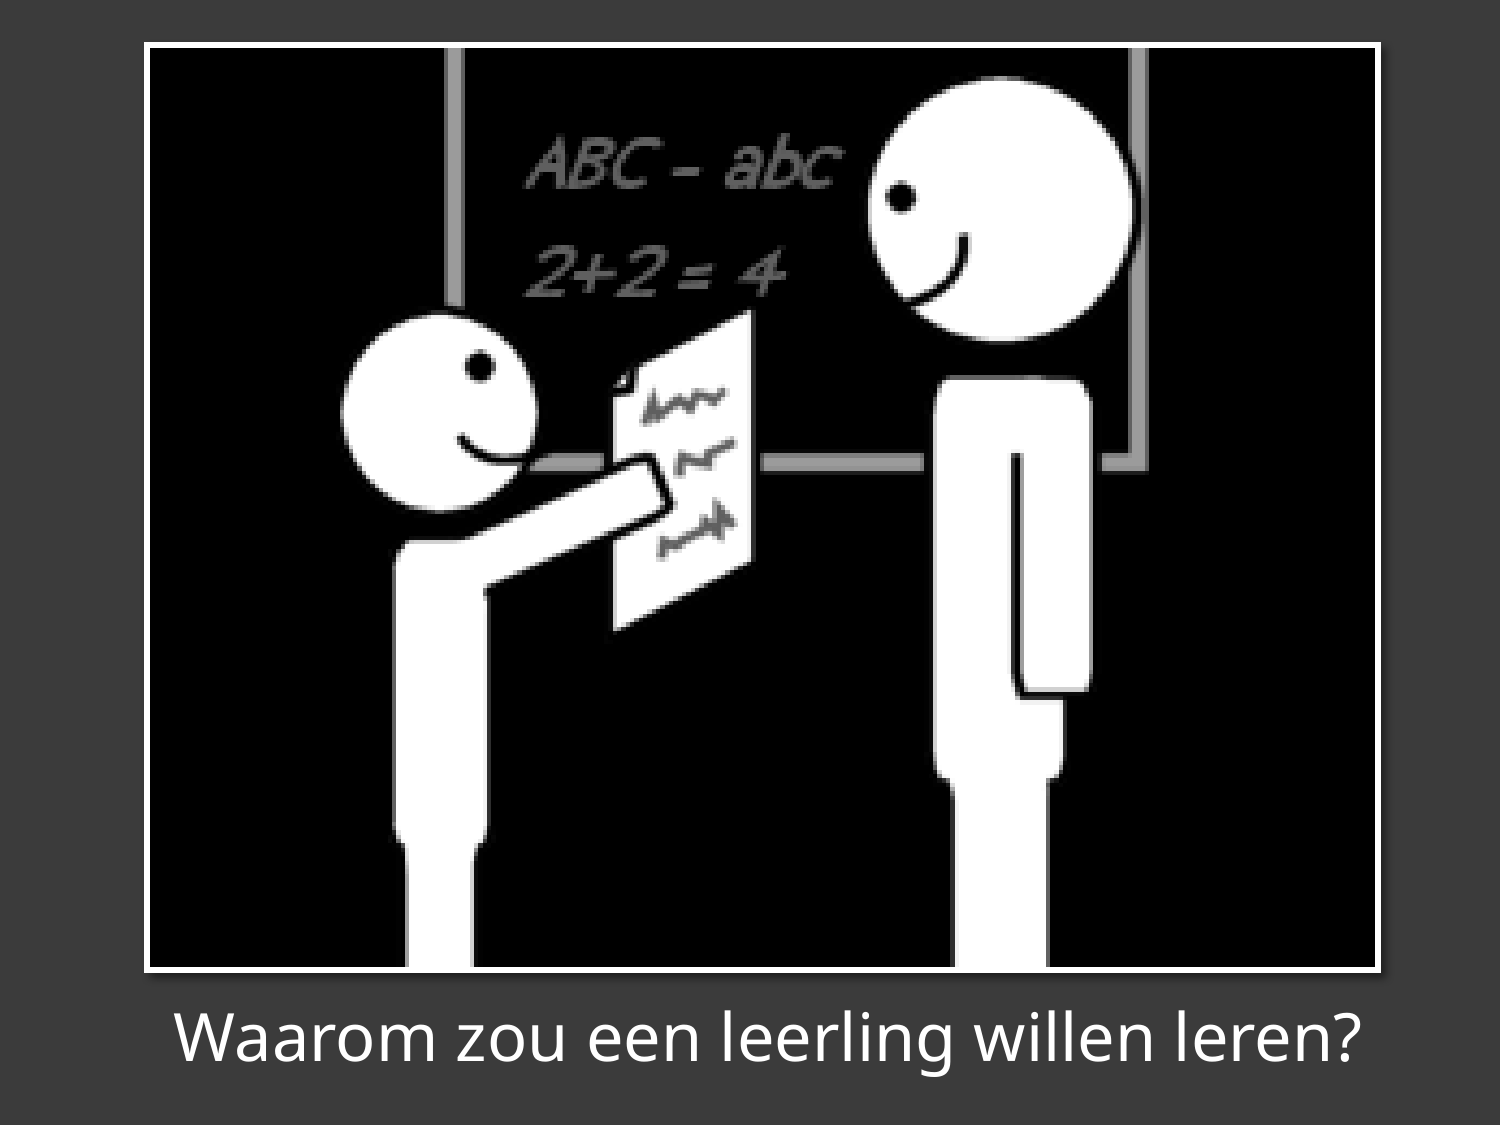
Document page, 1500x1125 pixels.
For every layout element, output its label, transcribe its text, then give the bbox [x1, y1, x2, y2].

list Waarom zou een leerling willen leren? [150, 987, 1375, 1050]
picture [149, 47, 1376, 968]
